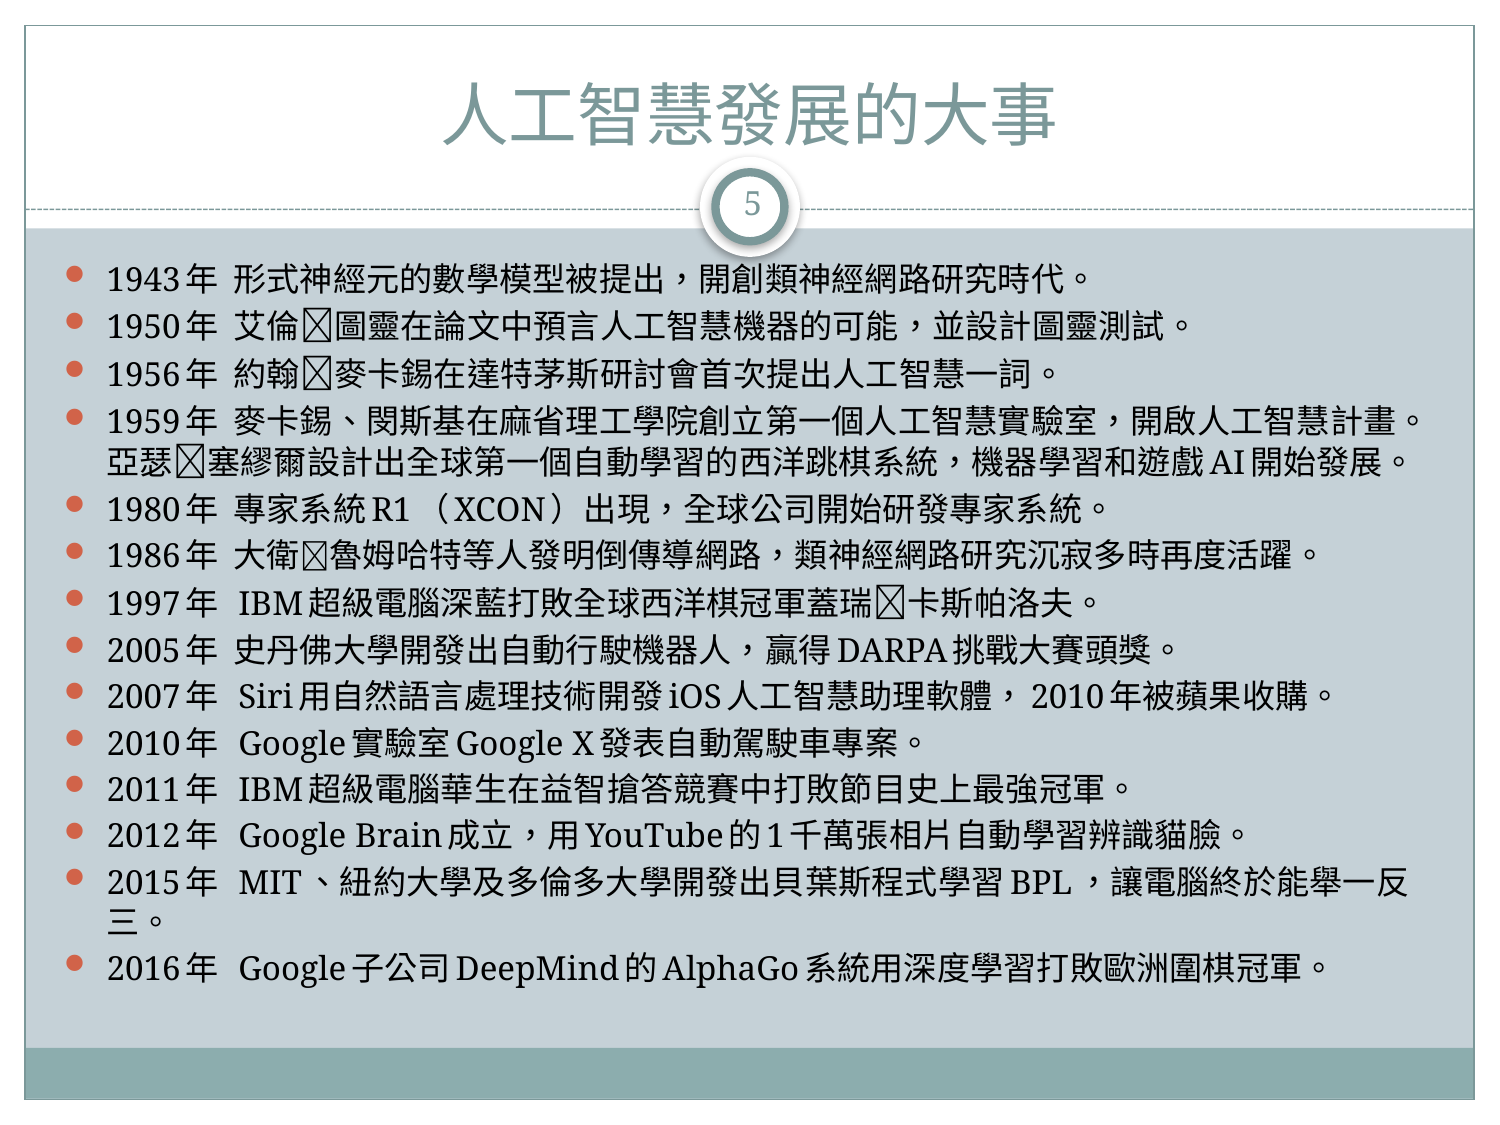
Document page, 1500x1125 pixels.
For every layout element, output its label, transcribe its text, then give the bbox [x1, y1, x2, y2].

title 人工智慧發展的大事 [49, 37, 1450, 162]
slide_number 5 [715, 168, 791, 241]
list 1943年 形式神經元的數學模型被提出，開創類神經網路研究時代。 1950年 艾倫圖靈在論文中預言人工智慧機器的可能，並設計圖靈測試。 1956年 約翰麥卡錫在達特茅斯研討會首次提出人工智慧一詞。 1959年 麥卡錫、閔斯基在麻省理工學院創立第一個人工智慧實驗室，開啟人工智慧計畫。亞瑟塞繆爾設計出全球第一個自動學習的西洋跳棋系統，機器學習和遊戲AI開始發展。 1980年 專家系統R1（XCON）出現，全球公司開始研發專家系統。 1986年 大衛魯姆哈特等人發明倒傳導網路，類神經網路研究沉寂多時再度活躍。 1997年 IBM超級電腦深藍打敗全球西洋棋冠軍蓋瑞卡斯帕洛夫。 2005年 史丹佛大學開發出自動行駛機器人，贏得DARPA挑戰大賽頭獎。 2007年 Siri用自然語言處理技術開發iOS人工智慧助理軟體，2010年被蘋果收購。 2010年 Google實驗室Google X發表自動駕駛車專案。 2011年 IBM超級電腦華生在益智搶答競賽中打敗節目史上最強冠軍。 2012年 Google Brain成立，用YouTube的1千萬張相片自動學習辨識貓臉。 2015年 MIT、紐約大學及多倫多大學開發出貝葉斯程式學習BPL，讓電腦終於能舉一反三。 2016年 Google子公司DeepMind的AlphaGo系統用深度學習打敗歐洲圍棋冠軍。 [49, 250, 1445, 1001]
